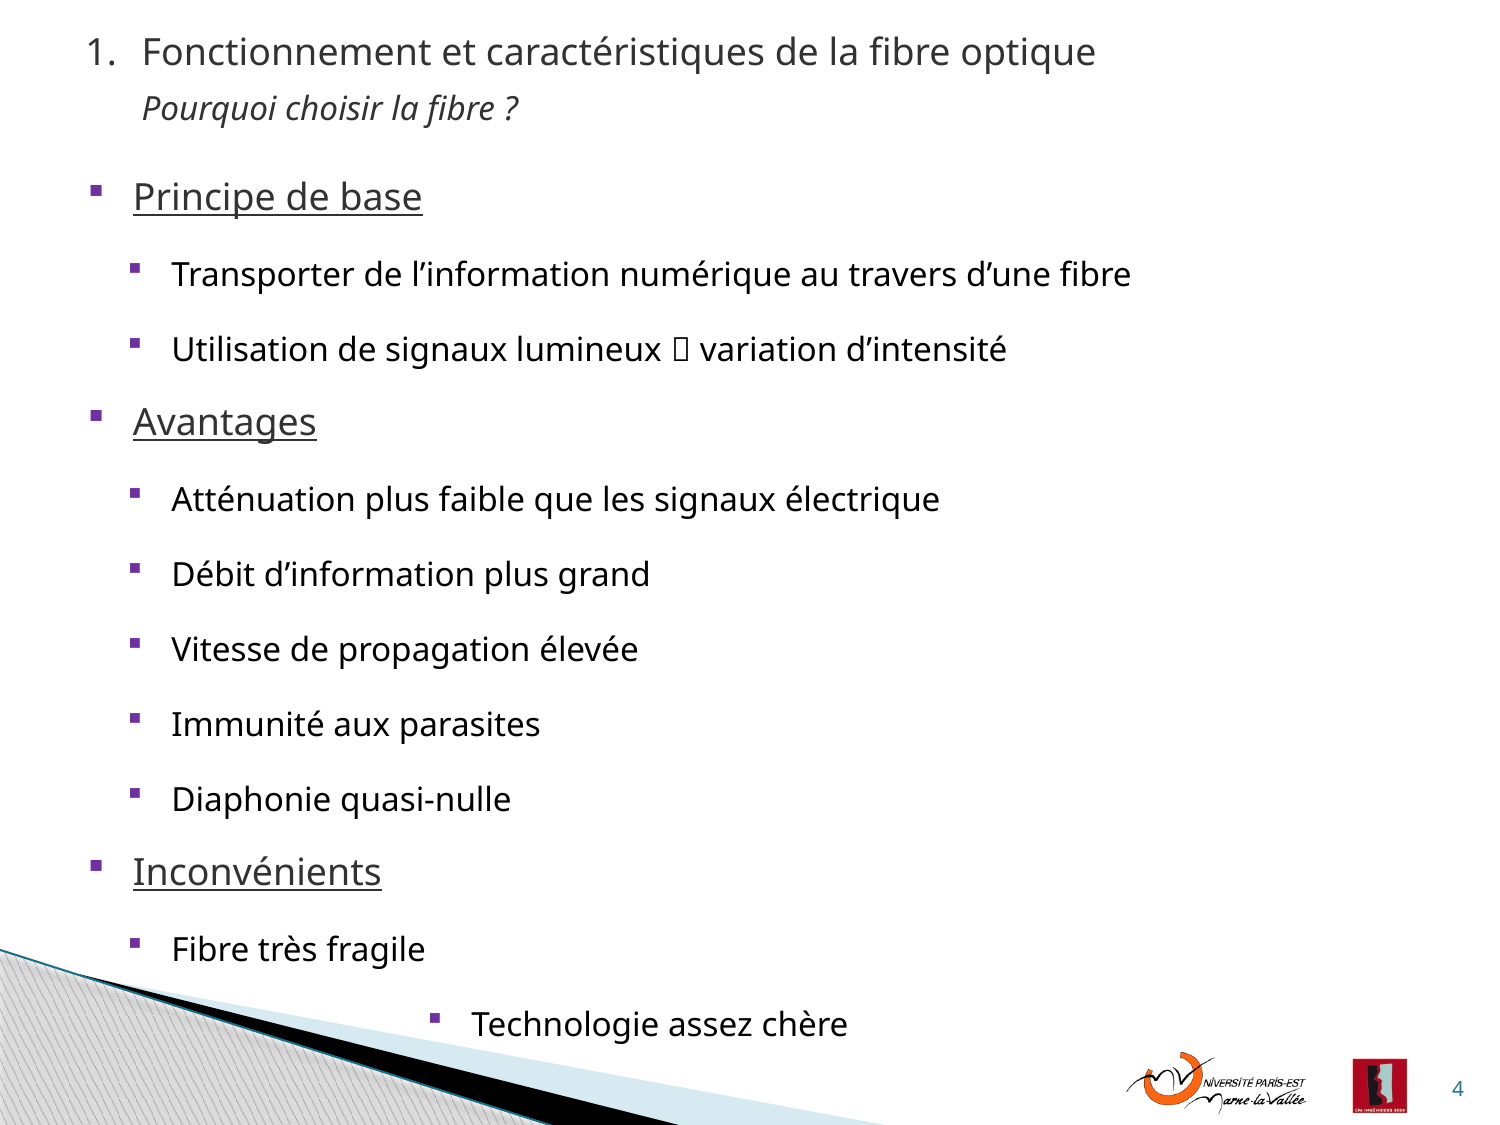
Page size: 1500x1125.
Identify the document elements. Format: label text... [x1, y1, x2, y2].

slide_number 4 [1418, 1051, 1479, 1112]
text_box Fonctionnement et caractéristiques de la fibre optique Pourquoi choisir la fibre ? [70, 11, 1425, 137]
picture [1351, 1057, 1408, 1114]
text_box Principe de base Transporter de l’information numérique au travers d’une fibre Utilisation de signaux lumineux  variation d’intensité Avantages Atténuation plus faible que les signaux électrique Débit d’information plus grand Vitesse de propagation élevée Immunité aux parasites Diaphonie quasi-nulle Inconvénients Fibre très fragile Technologie assez chère [72, 160, 1442, 1054]
picture [1126, 1054, 1306, 1114]
